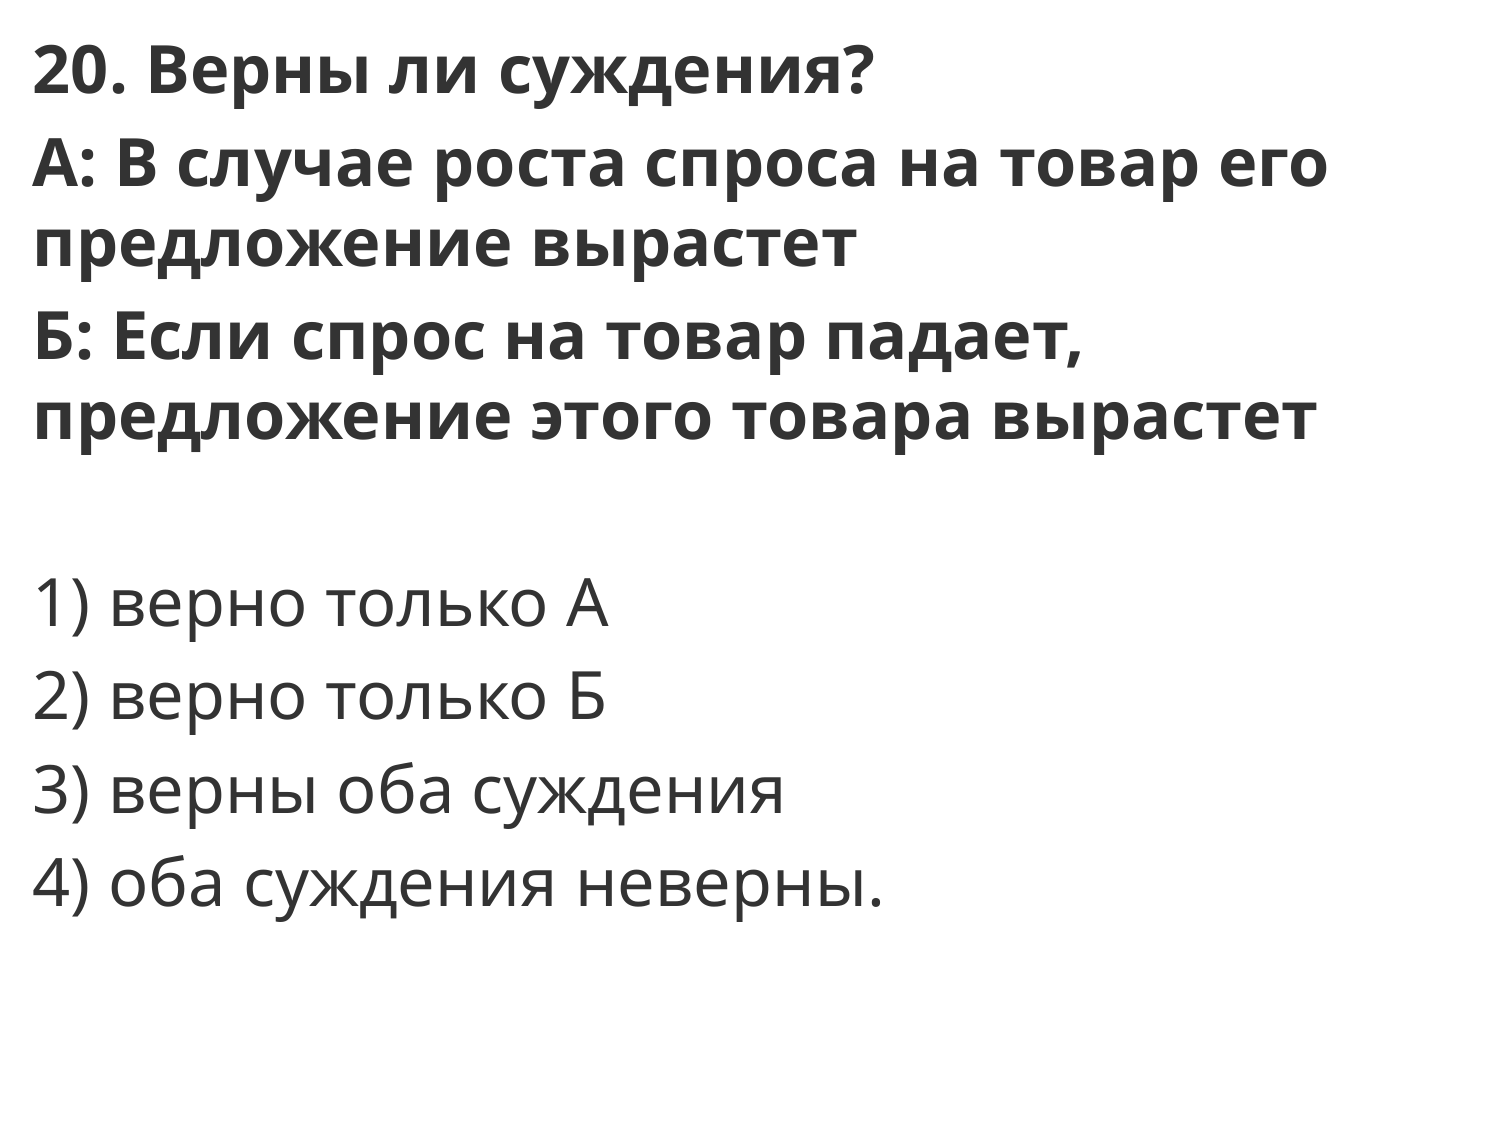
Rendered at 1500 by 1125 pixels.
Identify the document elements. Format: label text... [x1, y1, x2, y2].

list 20. Верны ли суждения? А: В случае роста спроса на товар его предложение вырастет Б: Если спрос на товар падает, предложение этого товара вырастет 1) верно только А 2) верно только Б 3) верны оба суждения 4) оба суждения неверны. [17, 19, 1471, 1083]
